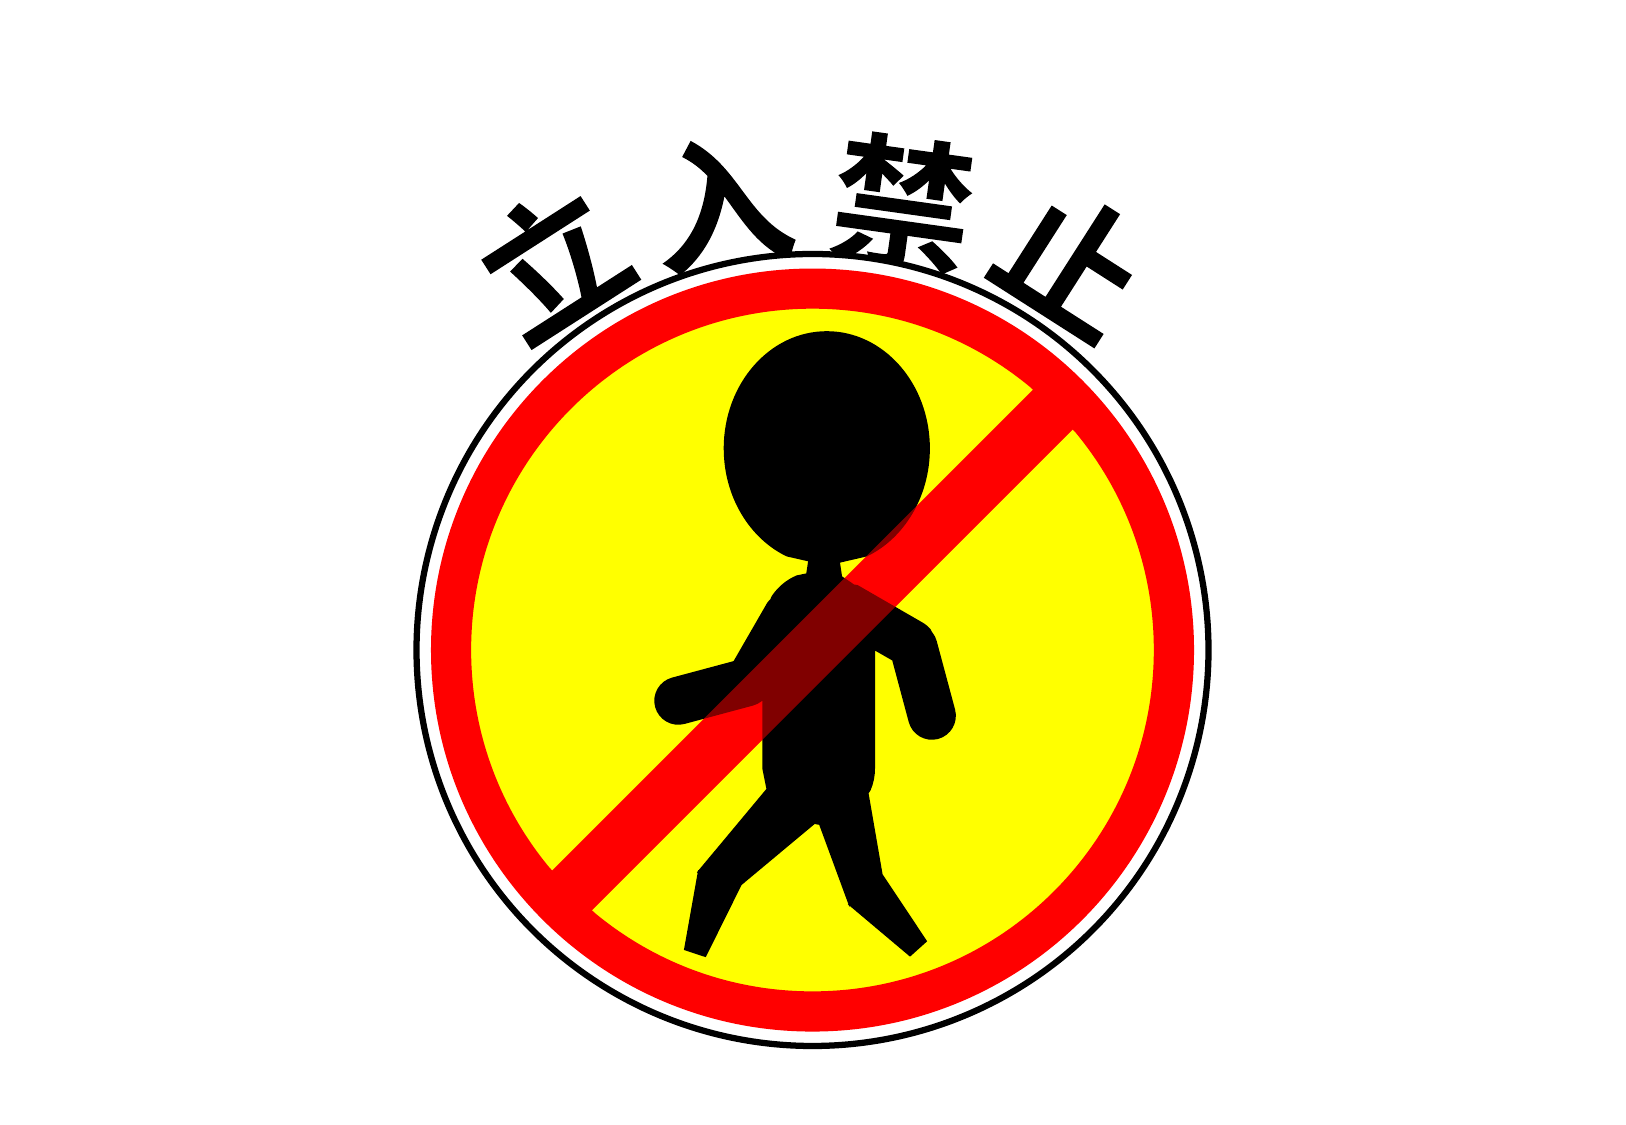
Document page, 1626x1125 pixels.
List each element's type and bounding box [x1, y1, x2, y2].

text_box [416, 192, 1209, 1046]
